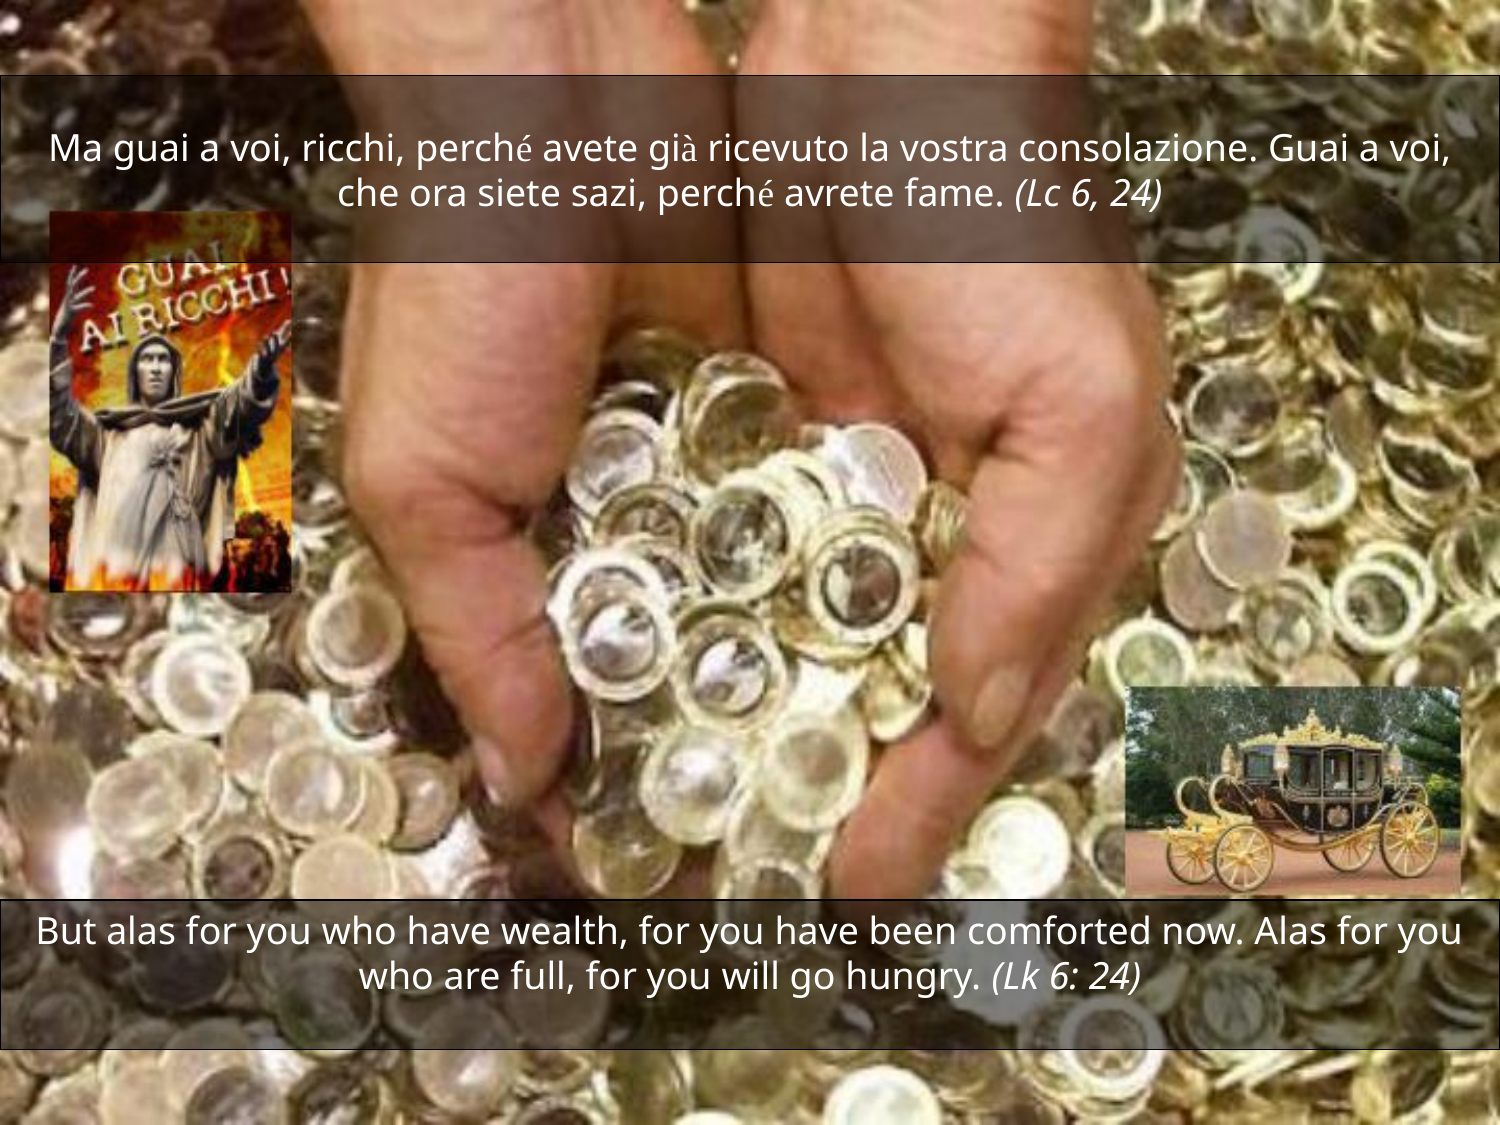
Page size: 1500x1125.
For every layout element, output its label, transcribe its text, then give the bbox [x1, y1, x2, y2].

picture [0, 1050, 1500, 1125]
picture [0, 263, 1500, 899]
title Ma guai a voi, ricchi, perché avete già ricevuto la vostra consolazione. Guai a voi, che ora siete sazi, perché avrete fame. (Lc 6, 24) [0, 75, 1500, 263]
text_box But alas for you who have wealth, for you have been comforted now. Alas for you who are full, for you will go hungry. (Lk 6: 24) [0, 899, 1500, 1050]
picture [0, 0, 1500, 75]
